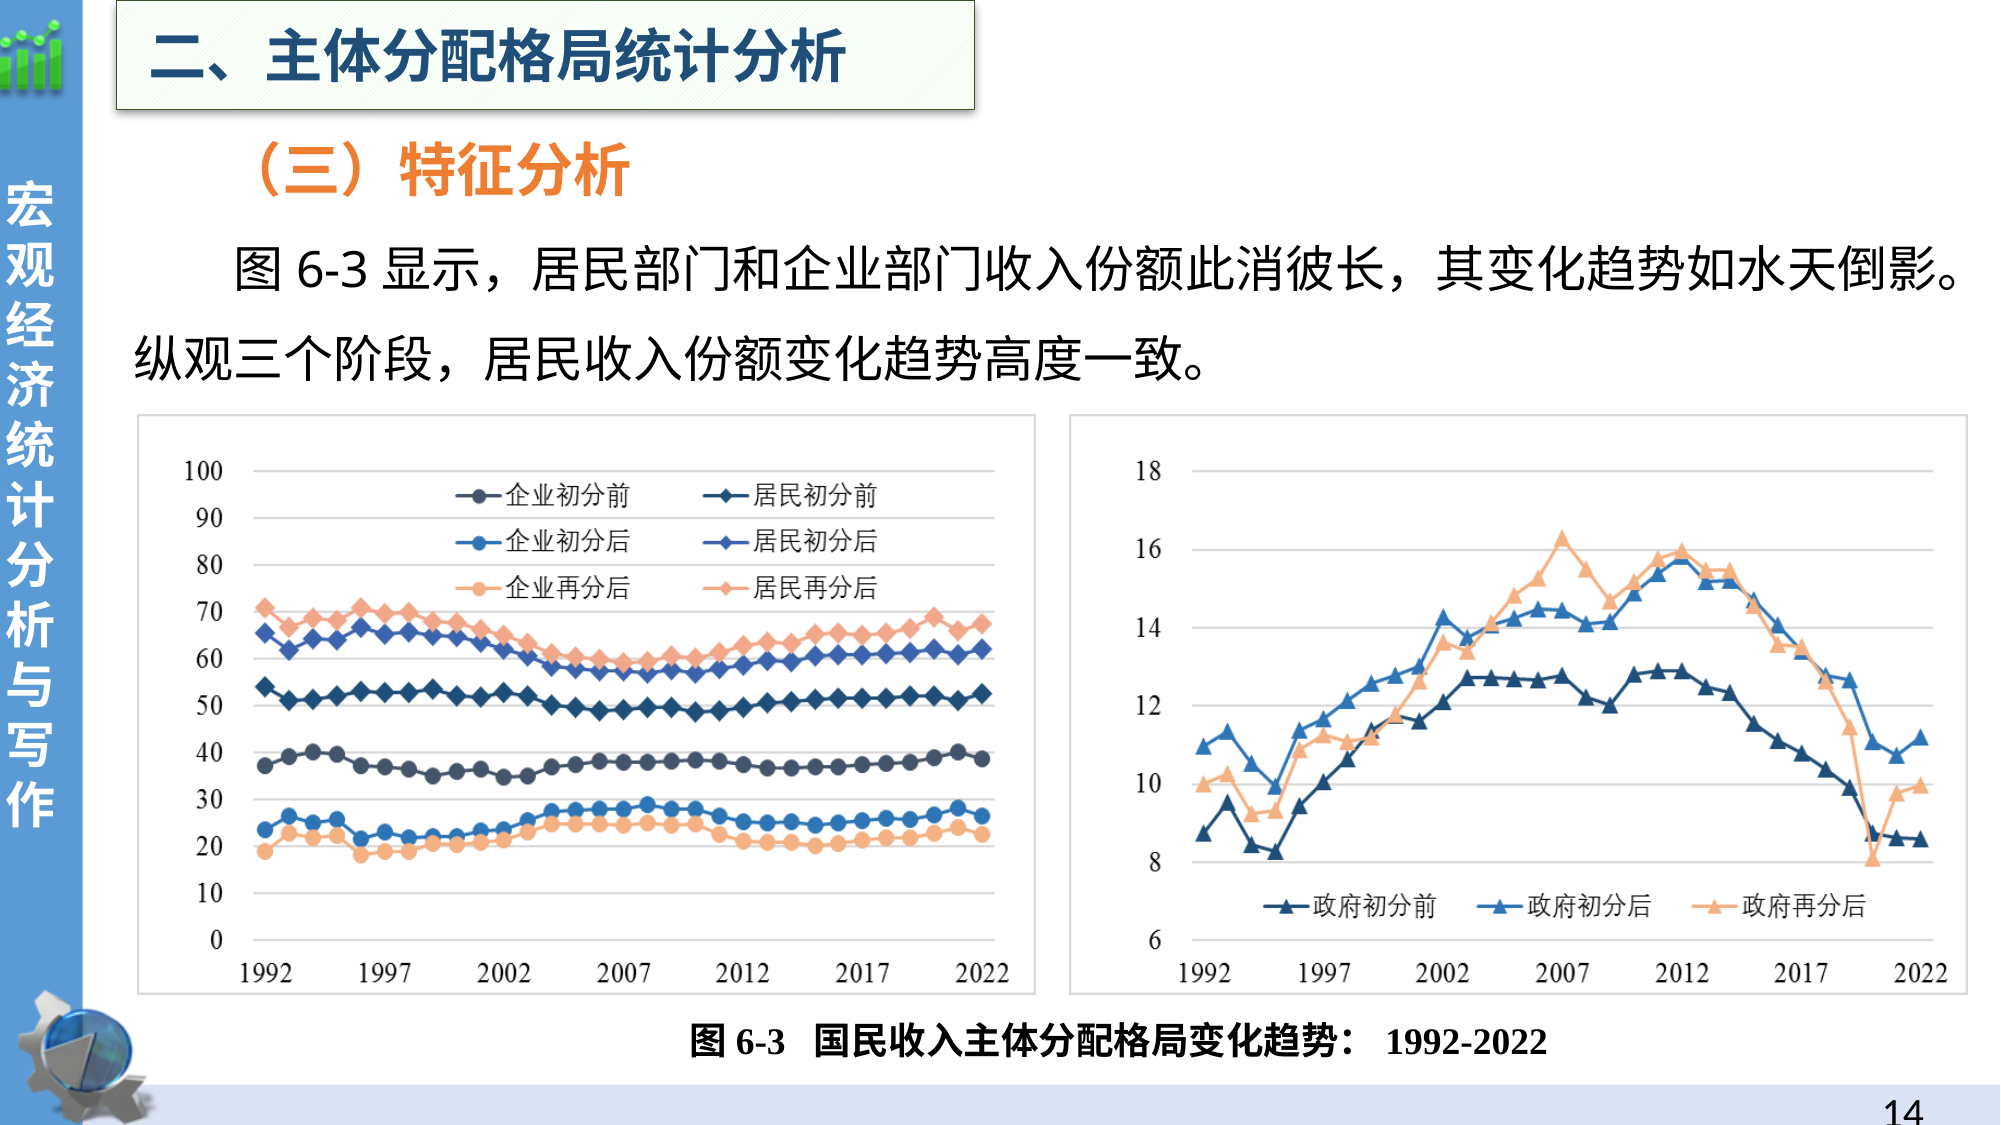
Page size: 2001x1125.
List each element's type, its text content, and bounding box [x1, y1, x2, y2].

text_box 图6-3显示，居民部门和企业部门收入份额此消彼长，其变化趋势如水天倒影。纵观三个阶段，居民收入份额变化趋势高度一致。 [118, 199, 1953, 395]
text_box 图6-3 国民收入主体分配格局变化趋势：1992-2022 [612, 1009, 1626, 1070]
text_box 13 [1786, 1085, 1940, 1125]
text_box 二、主体分配格局统计分析 [116, 0, 975, 109]
text_box （三）特征分析 [159, 122, 660, 199]
picture [0, 0, 2001, 1125]
